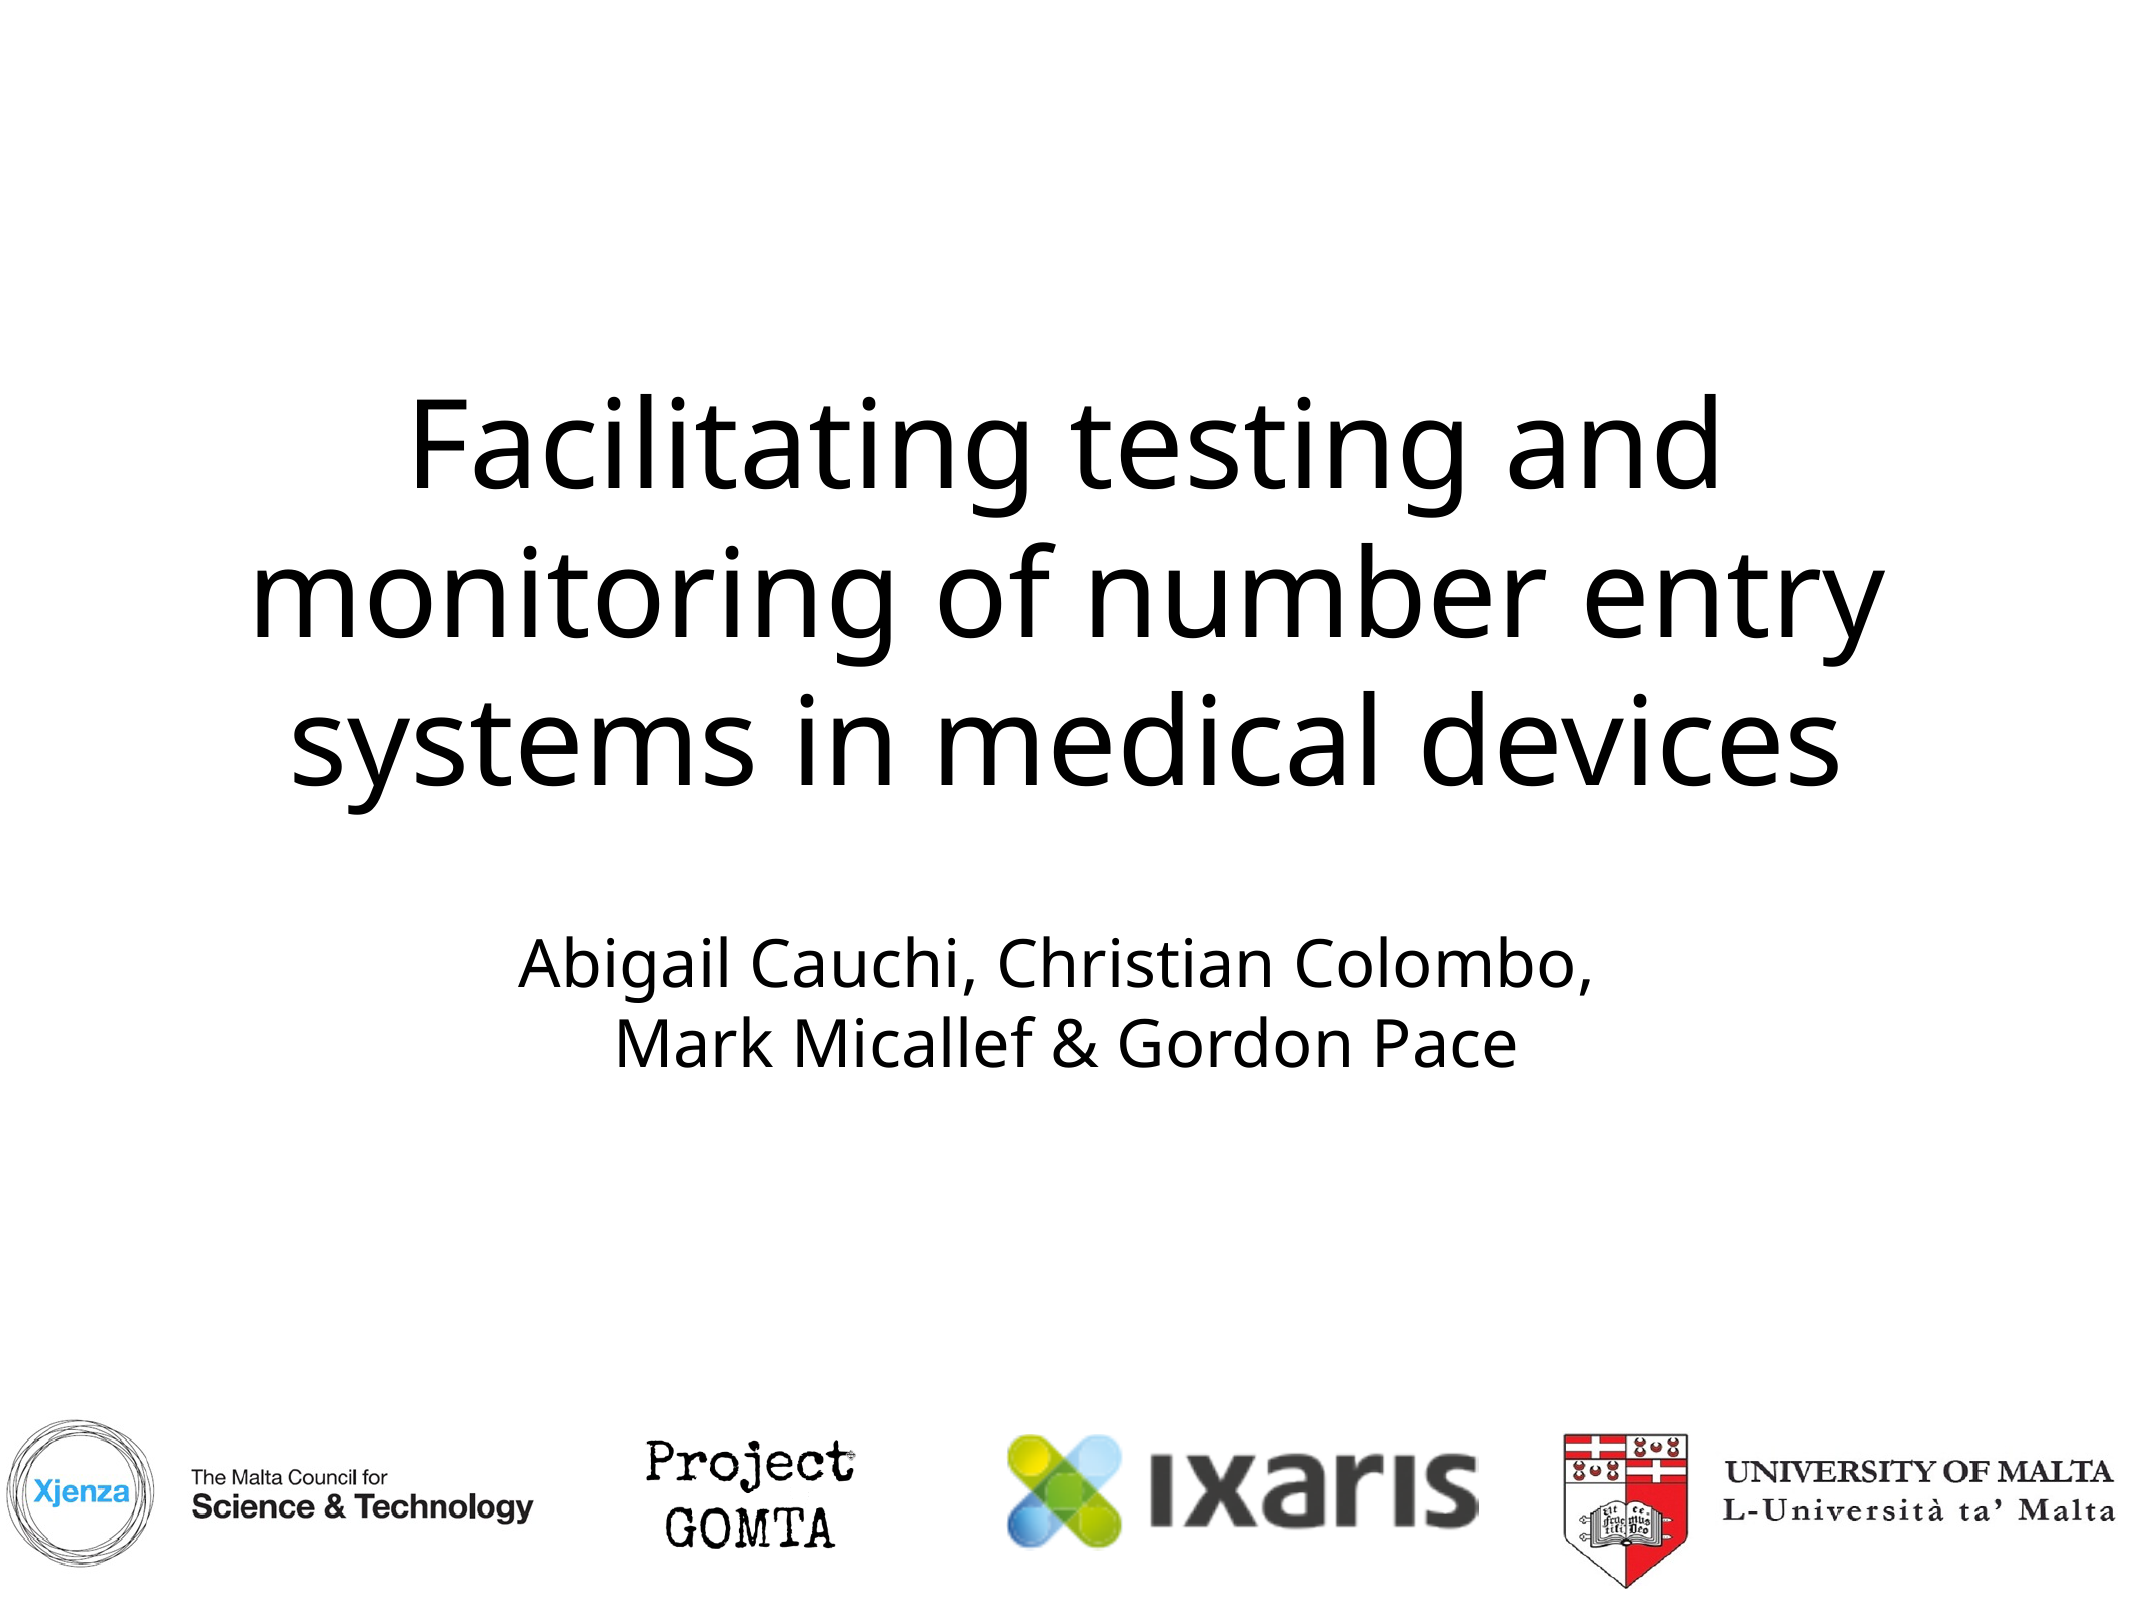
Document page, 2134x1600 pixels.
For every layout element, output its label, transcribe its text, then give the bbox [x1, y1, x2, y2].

list Abigail Cauchi, Christian Colombo, Mark Micallef & Gordon Pace [207, 920, 1926, 1107]
picture [1006, 1433, 1479, 1551]
picture [0, 1390, 536, 1590]
picture [642, 1434, 856, 1555]
picture [1562, 1431, 2118, 1590]
title Facilitating testing and monitoring of number entry systems in medical devices [207, 268, 1926, 811]
